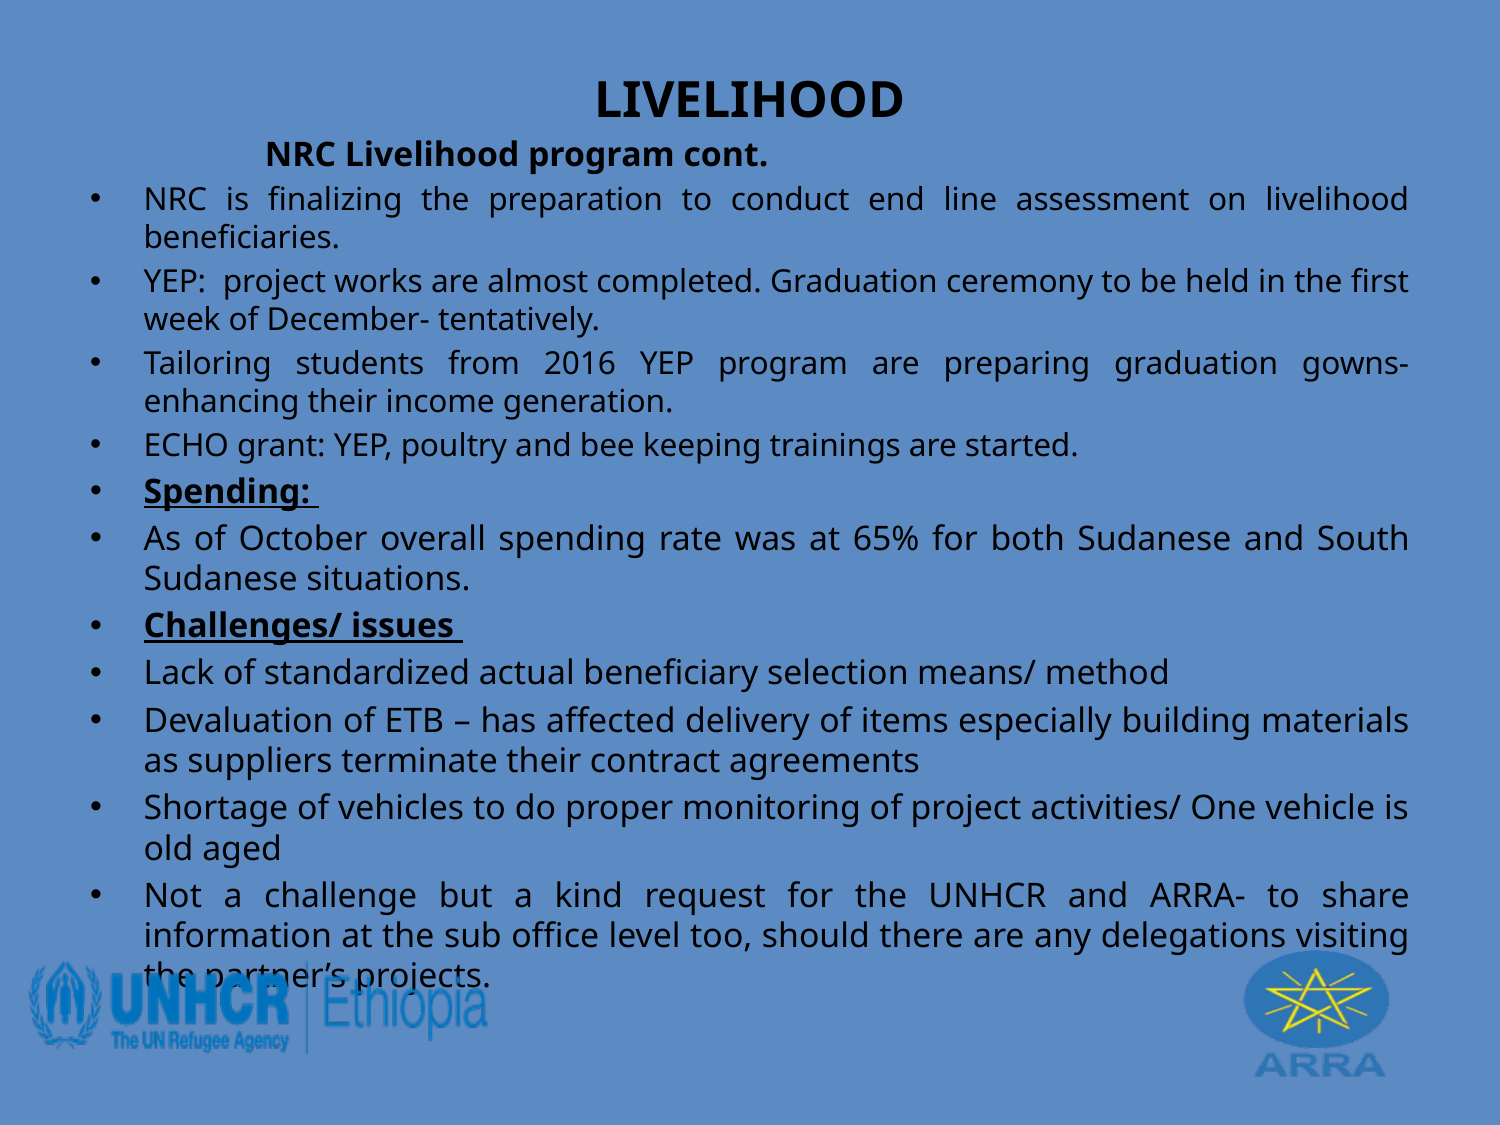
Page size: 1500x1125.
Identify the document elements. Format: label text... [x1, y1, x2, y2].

title LIVELIHOOD [75, 45, 1425, 125]
picture [1224, 949, 1413, 1104]
picture [0, 912, 488, 1104]
list NRC Livelihood program cont. NRC is finalizing the preparation to conduct end line assessment on livelihood beneficiaries. YEP: project works are almost completed. Graduation ceremony to be held in the first week of December- tentatively. Tailoring students from 2016 YEP program are preparing graduation gowns- enhancing their income generation. ECHO grant: YEP, poultry and bee keeping trainings are started. Spending: As of October overall spending rate was at 65% for both Sudanese and South Sudanese situations. Challenges/ issues Lack of standardized actual beneficiary selection means/ method Devaluation of ETB – has affected delivery of items especially building materials as suppliers terminate their contract agreements Shortage of vehicles to do proper monitoring of project activities/ One vehicle is old aged Not a challenge but a kind request for the UNHCR and ARRA- to share information at the sub office level too, should there are any delegations visiting the partner’s projects. [75, 125, 1425, 1005]
